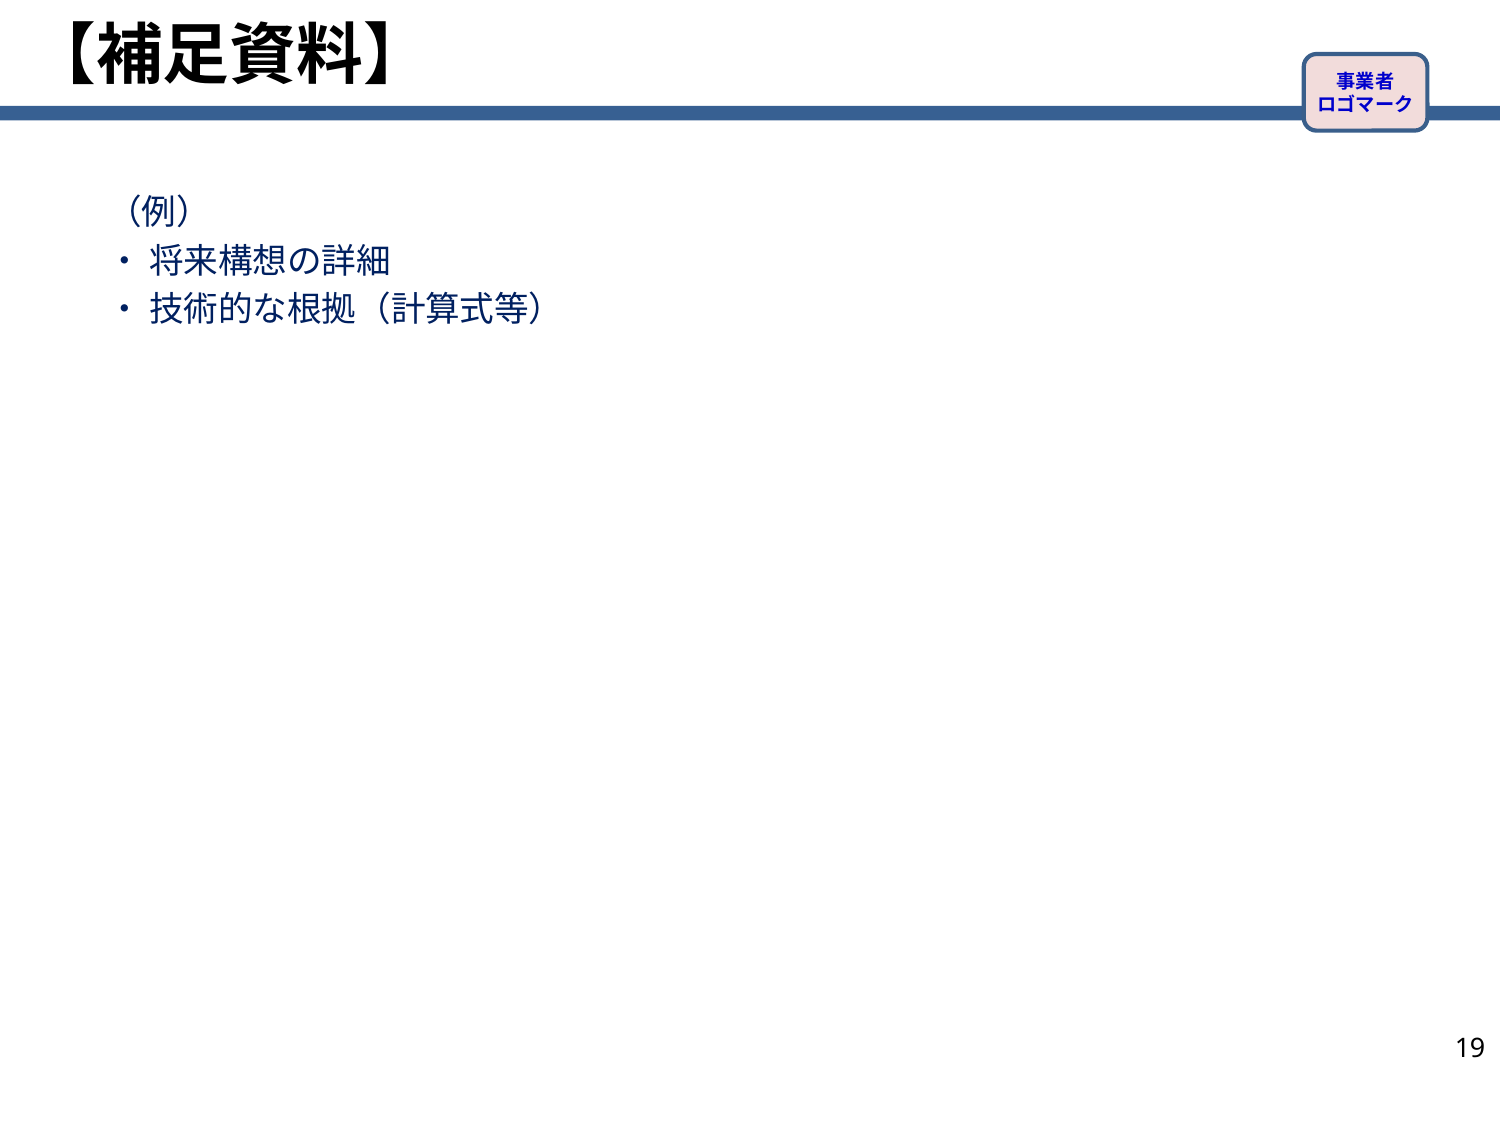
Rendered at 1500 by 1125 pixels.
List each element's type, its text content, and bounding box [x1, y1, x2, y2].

text_box （例） ・ 将来構想の詳細 ・ 技術的な根拠（計算式等） [107, 190, 1405, 329]
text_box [1303, 53, 1428, 131]
title 【補足資料】 [29, 12, 1456, 92]
text_box 19 [1397, 1030, 1486, 1067]
